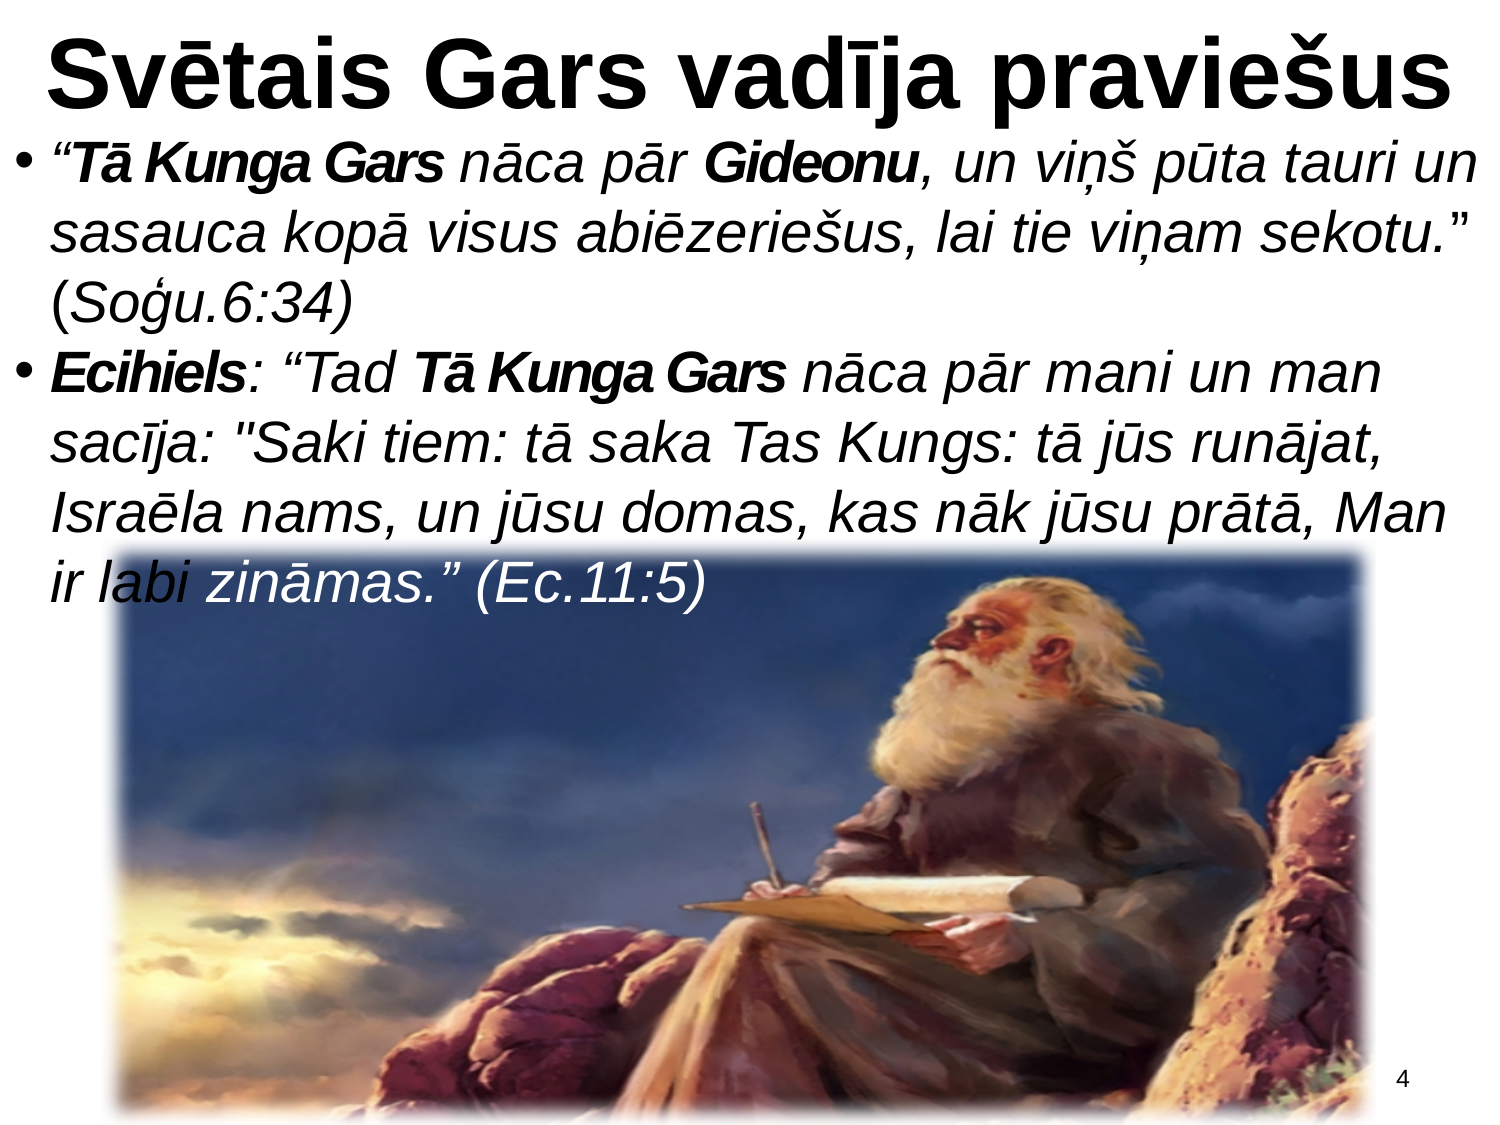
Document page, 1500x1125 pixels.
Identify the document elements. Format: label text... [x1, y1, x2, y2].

title Svētais Gars vadīja praviešus [0, 23, 1500, 114]
text_box 4 [1381, 1024, 1425, 1100]
text_box “Tā Kunga Gars nāca pār Gideonu, un viņš pūta tauri un sasauca kopā visus abiēzeriešus, lai tie viņam sekotu.” (Soģu.6:34) Ecihiels: “Tad Tā Kunga Gars nāca pār mani un man sacīja: "Saki tiem: tā saka Tas Kungs: tā jūs runājat, Israēla nams, un jūsu domas, kas nāk jūsu prātā, Man ir labi zināmas.” (Ec.11:5) [0, 117, 1500, 622]
picture [100, 538, 1377, 1125]
